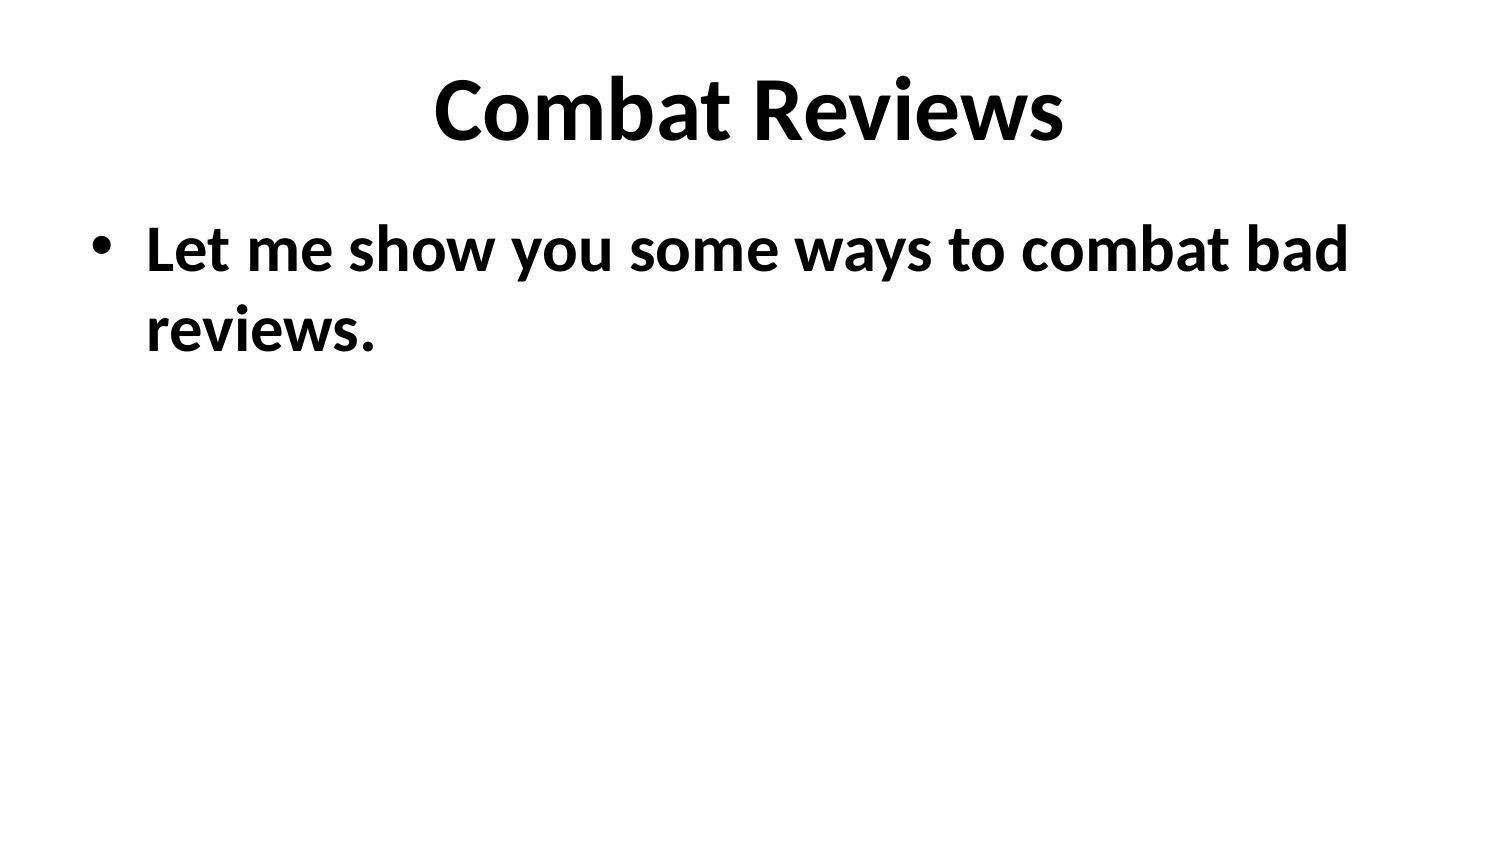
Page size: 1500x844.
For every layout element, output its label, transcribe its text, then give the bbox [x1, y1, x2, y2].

title Combat Reviews [75, 33, 1425, 175]
list Let me show you some ways to combat bad reviews. [75, 196, 1425, 754]
